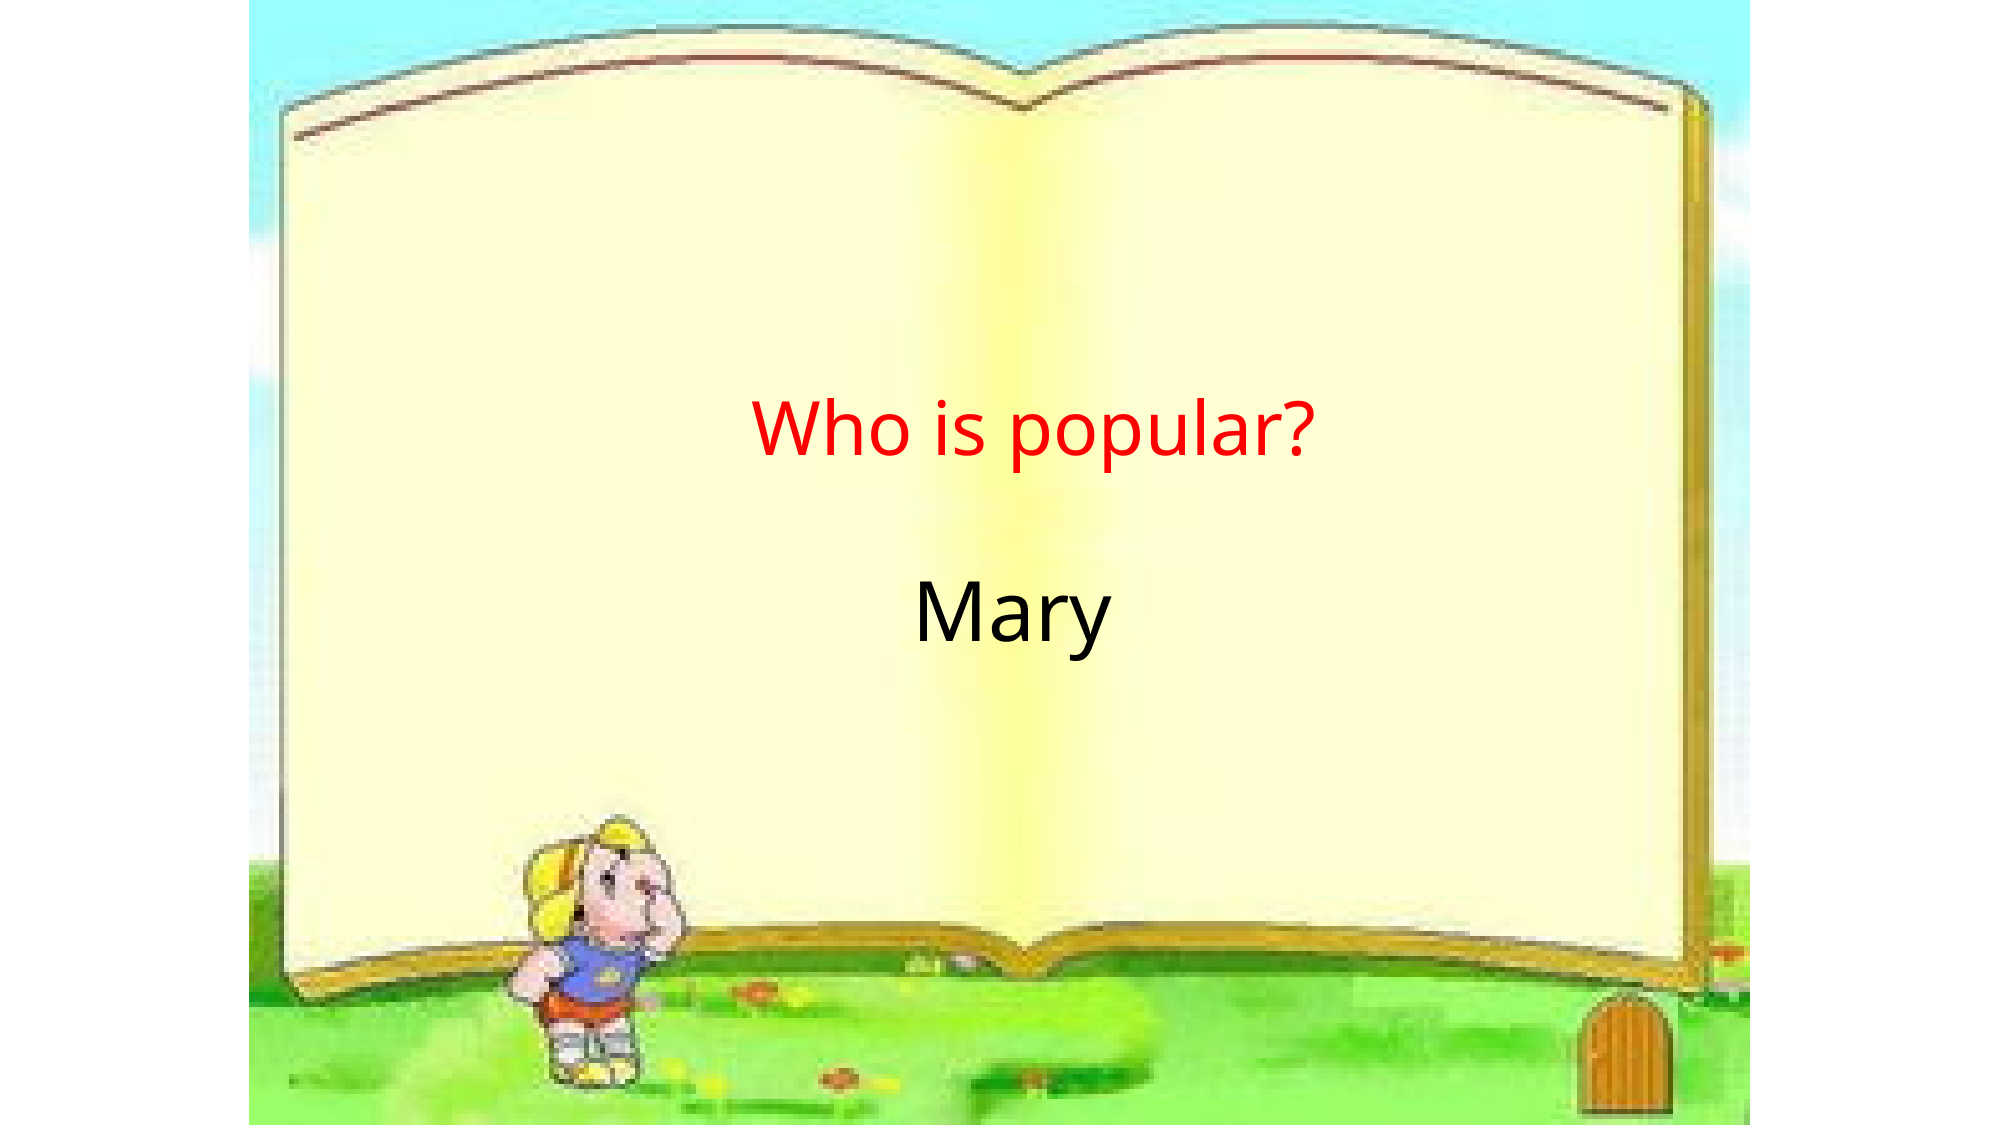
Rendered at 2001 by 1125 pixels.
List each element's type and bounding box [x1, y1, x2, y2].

picture [249, 0, 1750, 1125]
